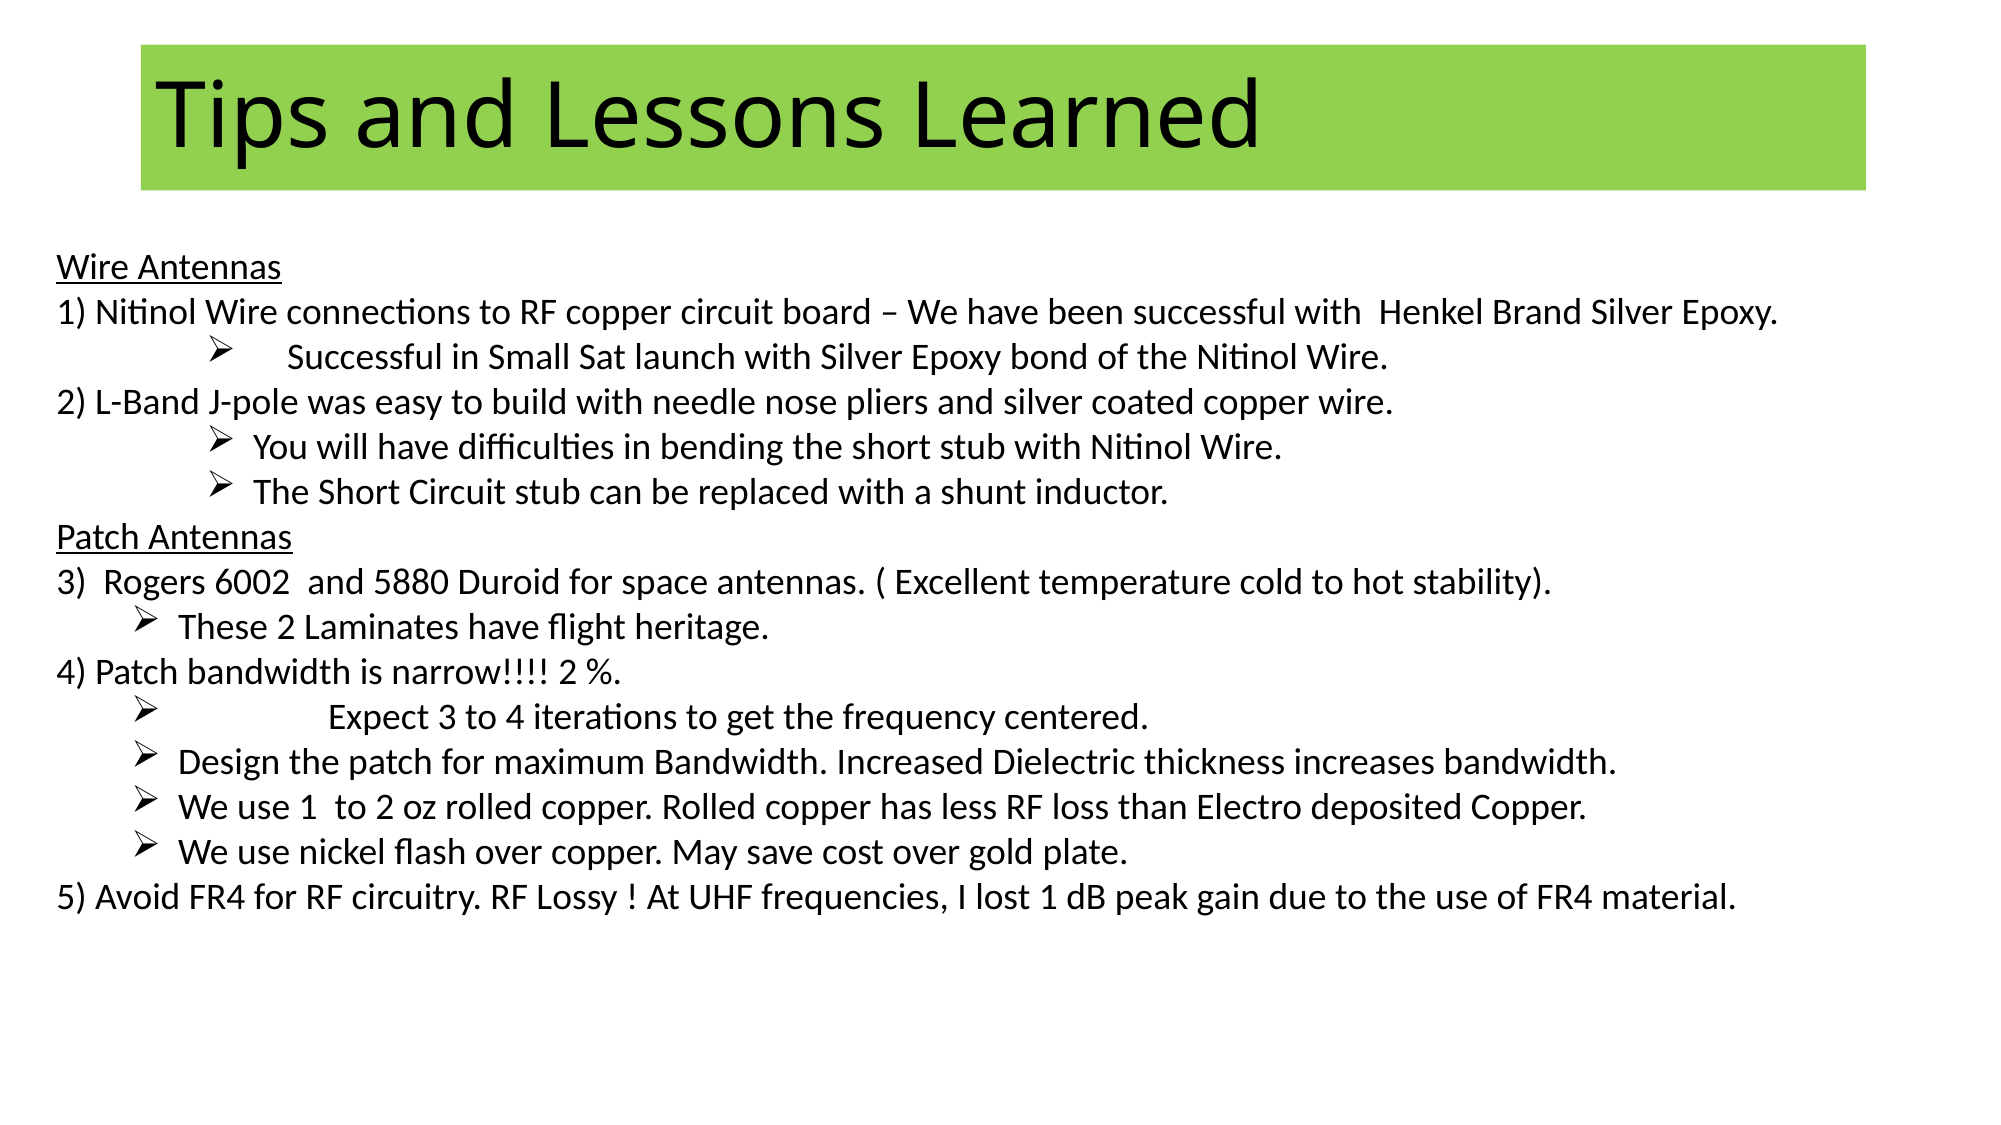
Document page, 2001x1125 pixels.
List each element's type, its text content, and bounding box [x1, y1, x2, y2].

text_box Wire Antennas 1) Nitinol Wire connections to RF copper circuit board – We have been successful with Henkel Brand Silver Epoxy. Successful in Small Sat launch with Silver Epoxy bond of the Nitinol Wire. 2) L-Band J-pole was easy to build with needle nose pliers and silver coated copper wire. You will have difficulties in bending the short stub with Nitinol Wire. The Short Circuit stub can be replaced with a shunt inductor. Patch Antennas 3) Rogers 6002 and 5880 Duroid for space antennas. ( Excellent temperature cold to hot stability). These 2 Laminates have flight heritage. 4) Patch bandwidth is narrow!!!! 2 %. Expect 3 to 4 iterations to get the frequency centered. Design the patch for maximum Bandwidth. Increased Dielectric thickness increases bandwidth. We use 1 to 2 oz rolled copper. Rolled copper has less RF loss than Electro deposited Copper. We use nickel flash over copper. May save cost over gold plate. 5) Avoid FR4 for RF circuitry. RF Lossy ! At UHF frequencies, I lost 1 dB peak gain due to the use of FR4 material. [41, 234, 1796, 1014]
title Tips and Lessons Learned [140, 44, 1866, 191]
